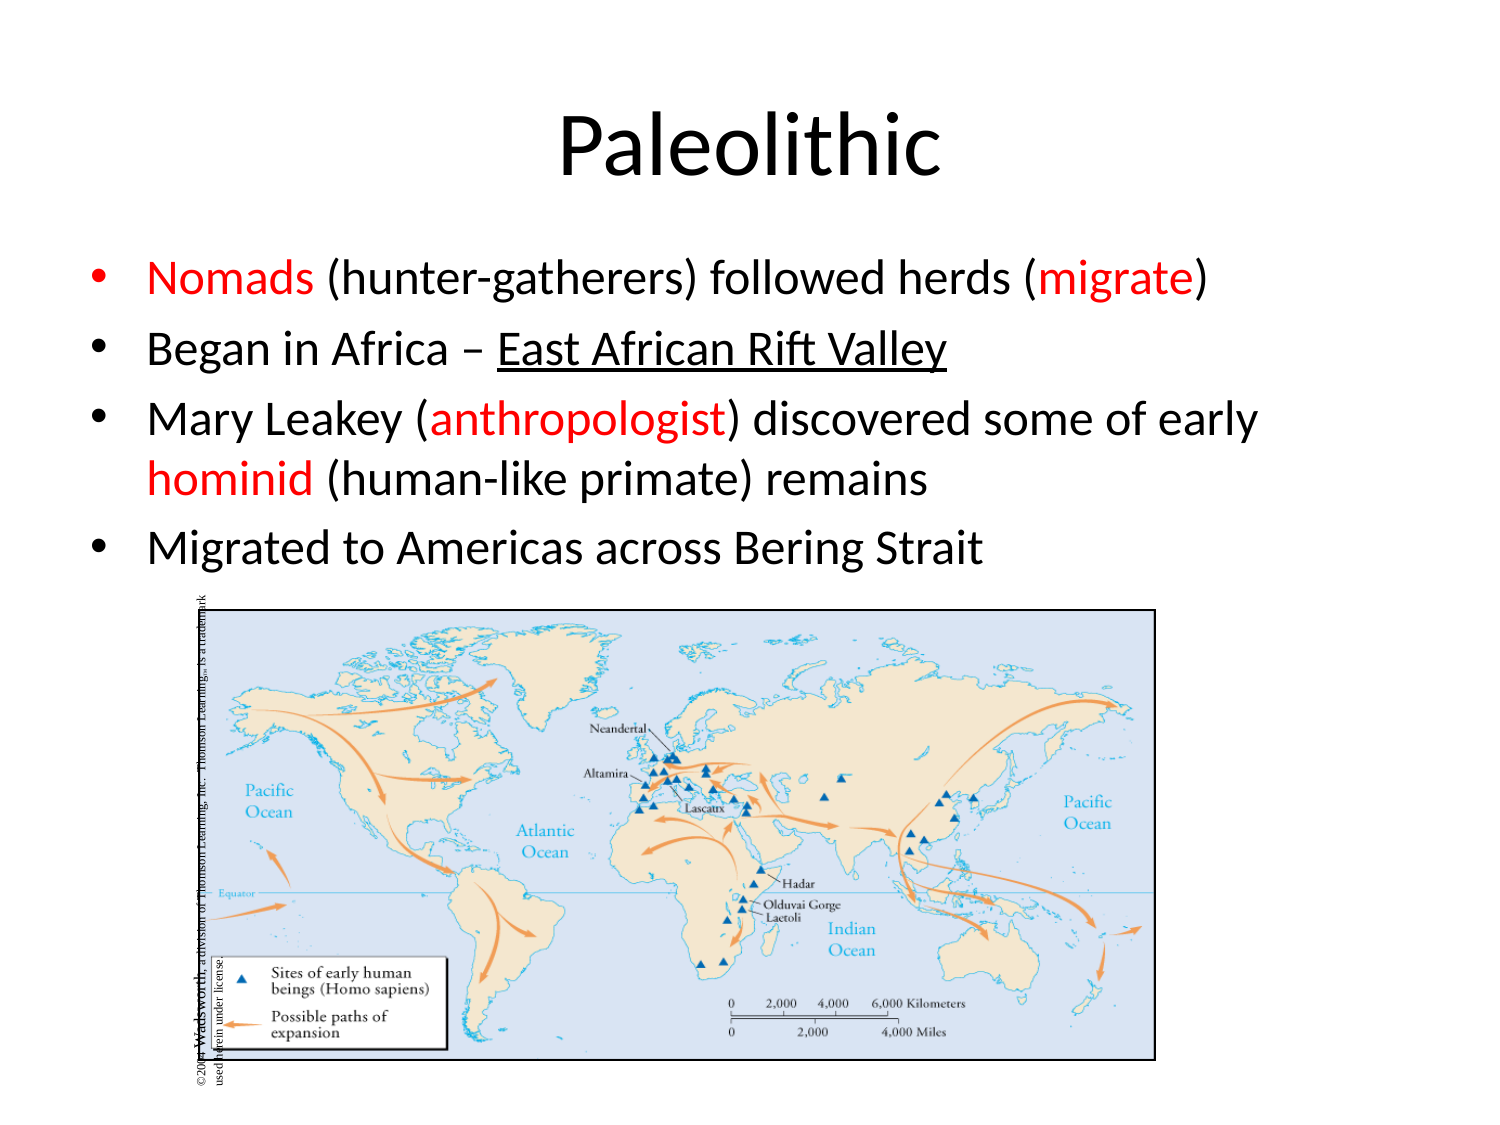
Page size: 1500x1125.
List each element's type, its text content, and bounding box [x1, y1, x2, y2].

title Paleolithic [75, 45, 1425, 233]
list Nomads (hunter-gatherers) followed herds (migrate) Began in Africa – East African Rift Valley Mary Leakey (anthropologist) discovered some of early hominid (human-like primate) remains Migrated to Americas across Bering Strait [75, 237, 1425, 980]
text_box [180, 584, 1156, 1086]
